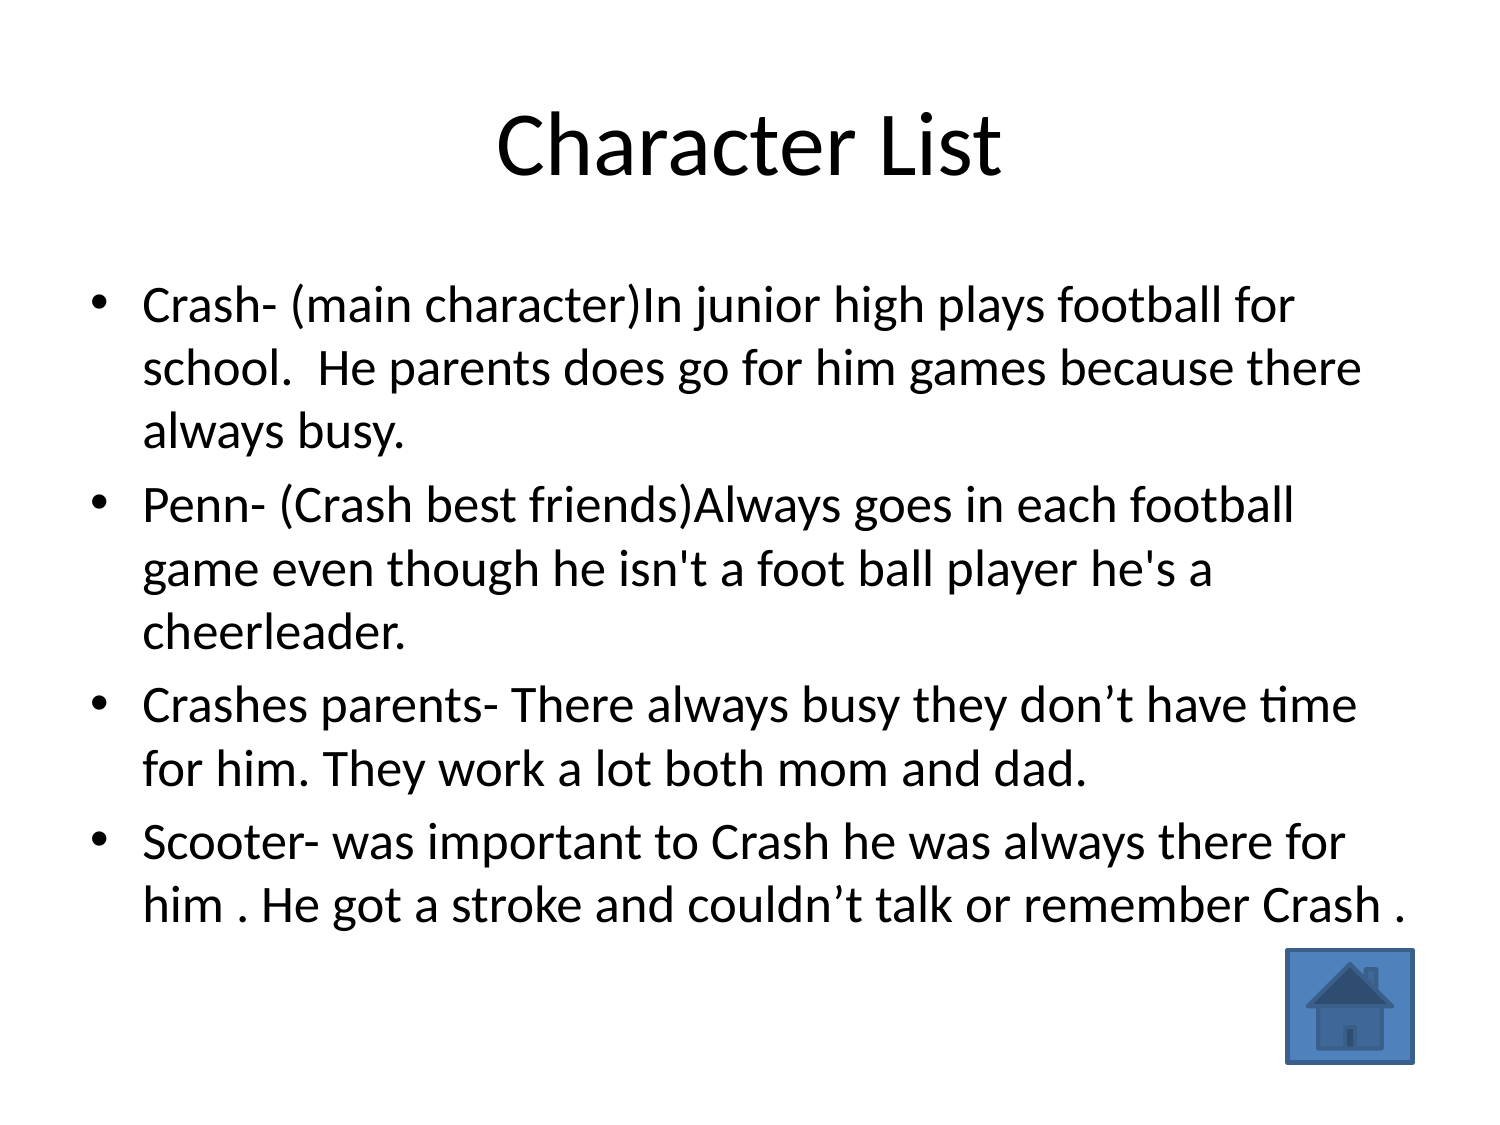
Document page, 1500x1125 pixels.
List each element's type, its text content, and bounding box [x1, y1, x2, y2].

list Crash- (main character)In junior high plays football for school. He parents does go for him games because there always busy. Penn- (Crash best friends)Always goes in each football game even though he isn't a foot ball player he's a cheerleader. Crashes parents- There always busy they don’t have time for him. They work a lot both mom and dad. Scooter- was important to Crash he was always there for him . He got a stroke and couldn’t talk or remember Crash . [75, 262, 1425, 1005]
text_box [1285, 948, 1415, 1065]
title Character List [75, 45, 1425, 233]
